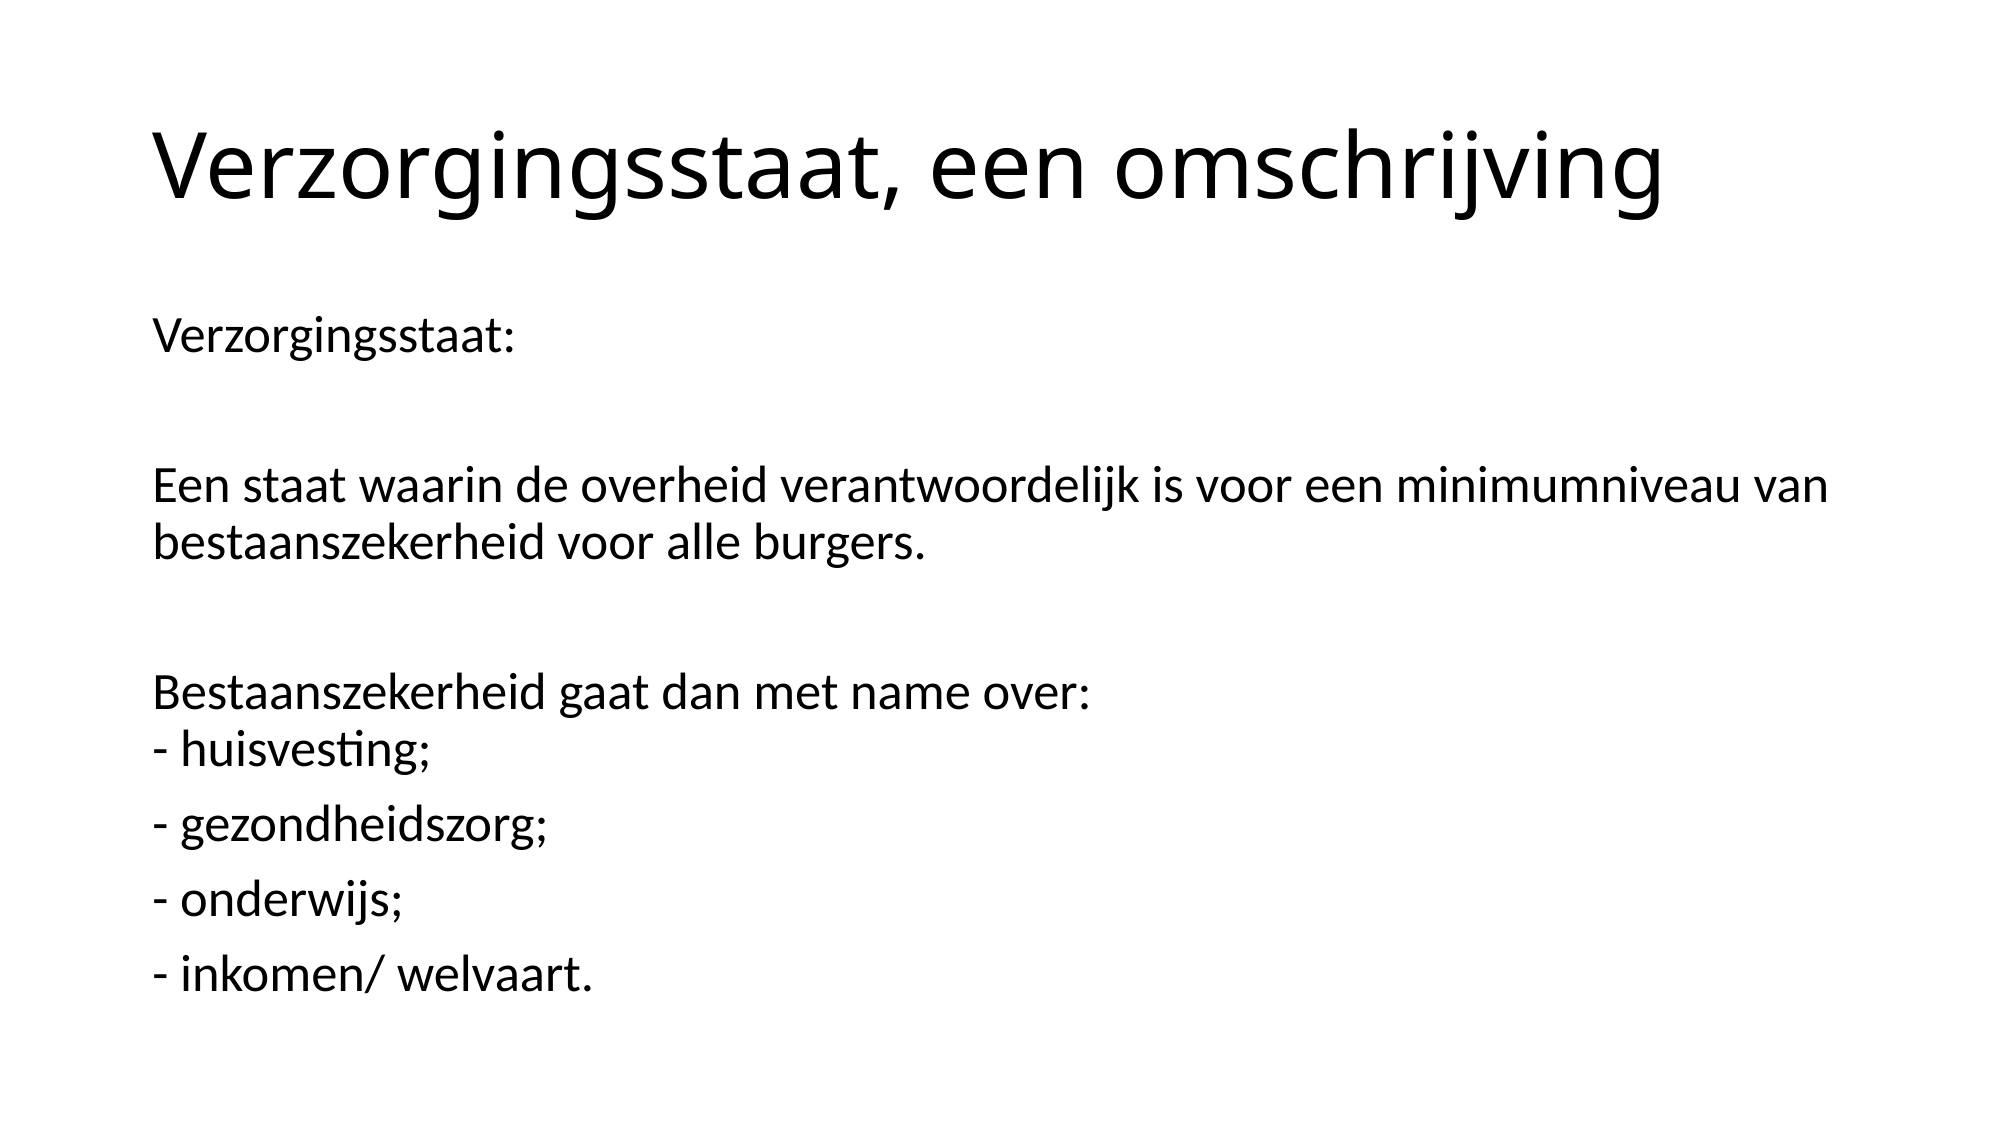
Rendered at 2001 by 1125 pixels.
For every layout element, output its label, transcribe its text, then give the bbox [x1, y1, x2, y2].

list Verzorgingsstaat: Een staat waarin de overheid verantwoordelijk is voor een minimumniveau van bestaanszekerheid voor alle burgers. Bestaanszekerheid gaat dan met name over: - huisvesting; - gezondheidszorg; - onderwijs; - inkomen/ welvaart. [137, 299, 1863, 1014]
title Verzorgingsstaat, een omschrijving [137, 59, 1863, 278]
